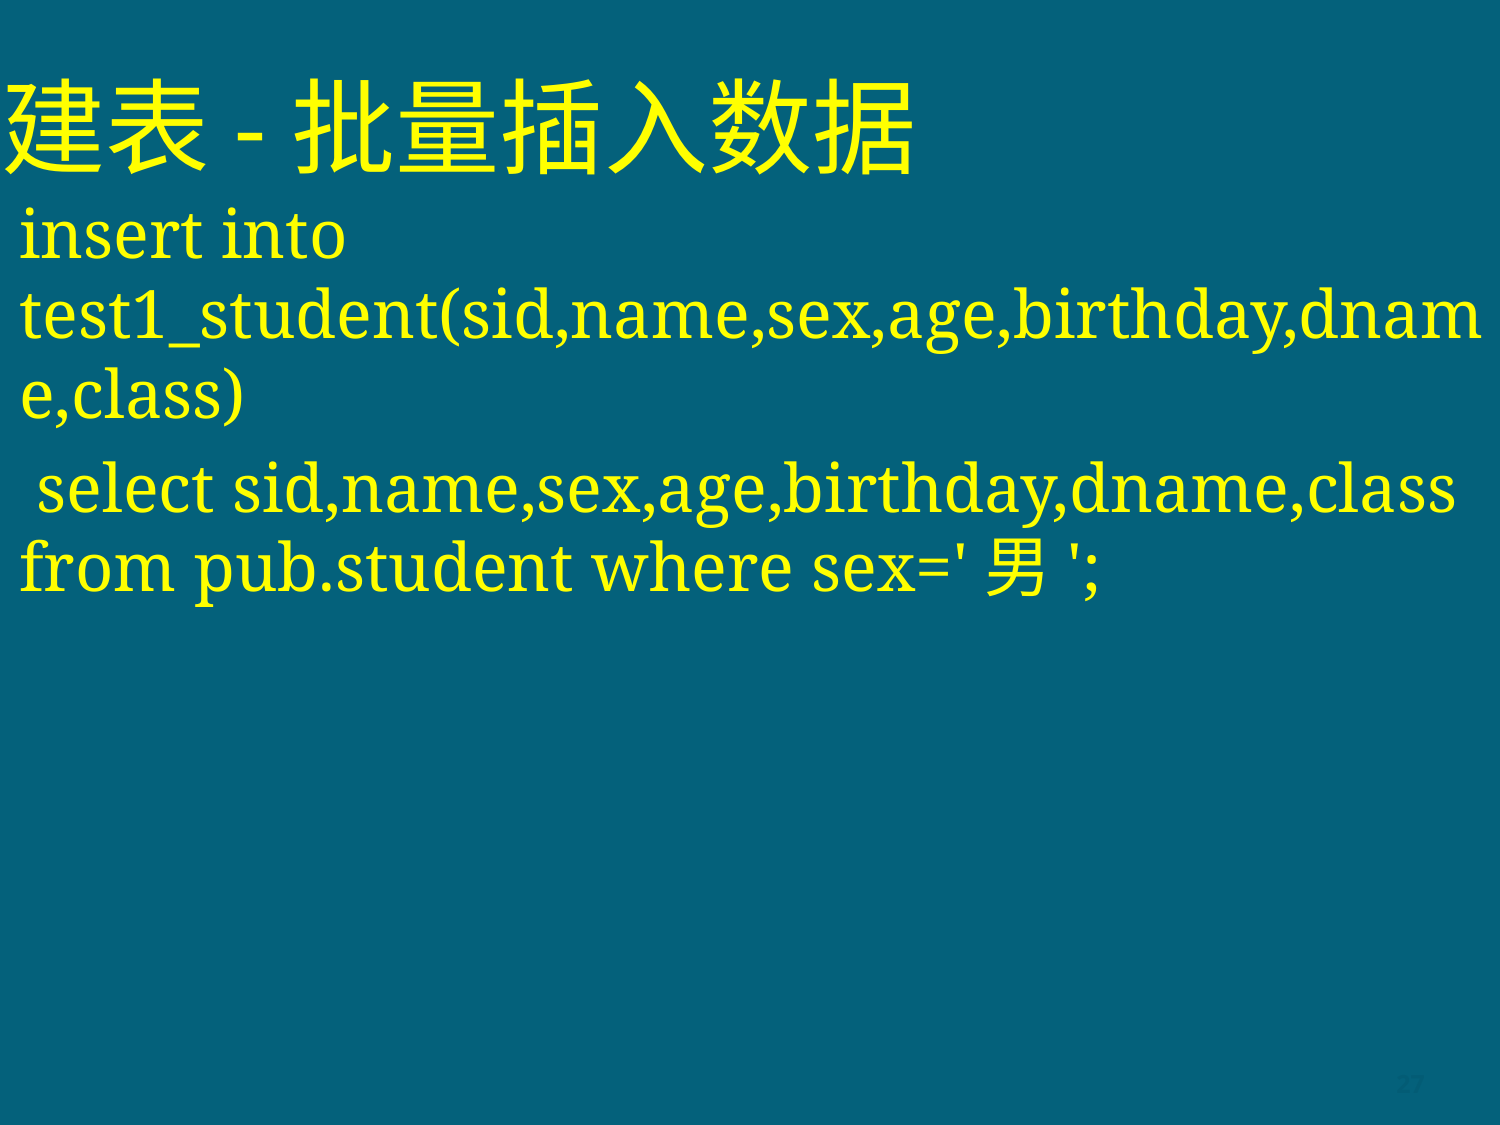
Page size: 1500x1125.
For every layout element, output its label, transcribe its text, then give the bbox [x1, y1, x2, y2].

title 建表-批量插入数据 [0, 0, 1500, 188]
list insert into test1_student(sid,name,sex,age,birthday,dname,class) select sid,name,sex,age,birthday,dname,class from pub.student where sex='男'; [4, 184, 1500, 1125]
